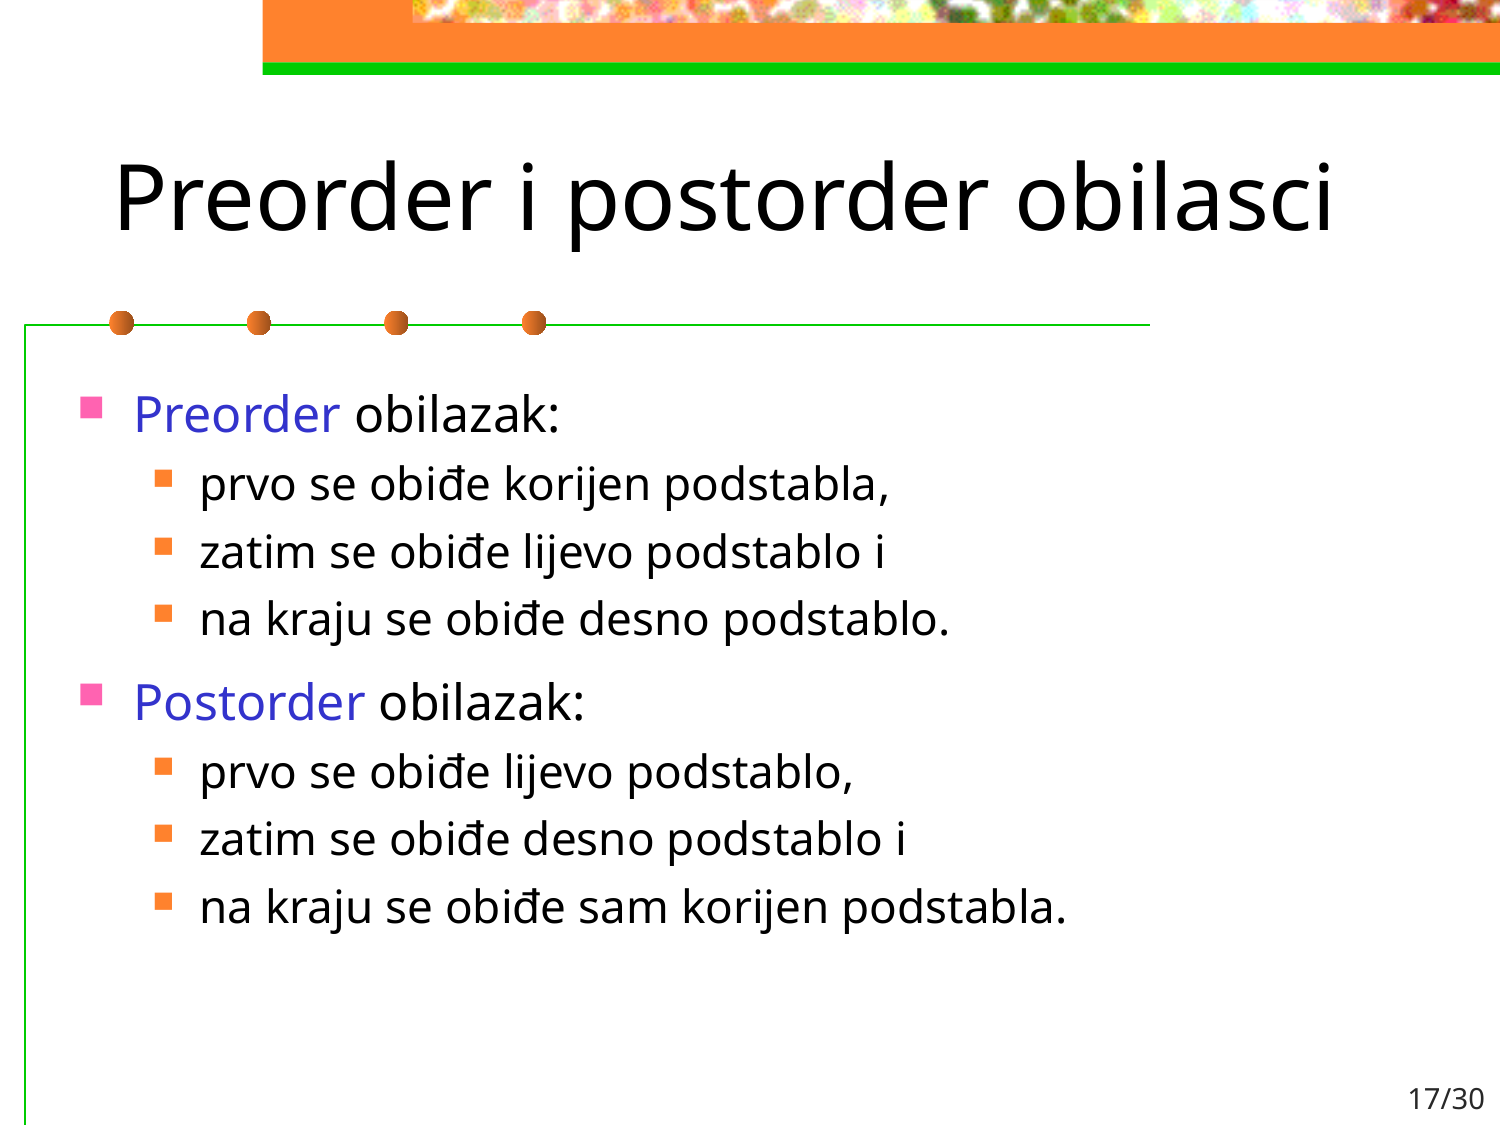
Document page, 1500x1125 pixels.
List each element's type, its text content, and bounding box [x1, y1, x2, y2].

text_box Preorder obilazak: prvo se obiđe korijen podstabla, zatim se obiđe lijevo podstablo i na kraju se obiđe desno podstablo. Postorder obilazak: prvo se obiđe lijevo podstablo, zatim se obiđe desno podstablo i na kraju se obiđe sam korijen podstabla. [62, 374, 1150, 988]
title Preorder i postorder obilasci [87, 99, 1363, 288]
picture [412, 0, 1500, 23]
text_box 17/30 [1374, 1072, 1500, 1123]
